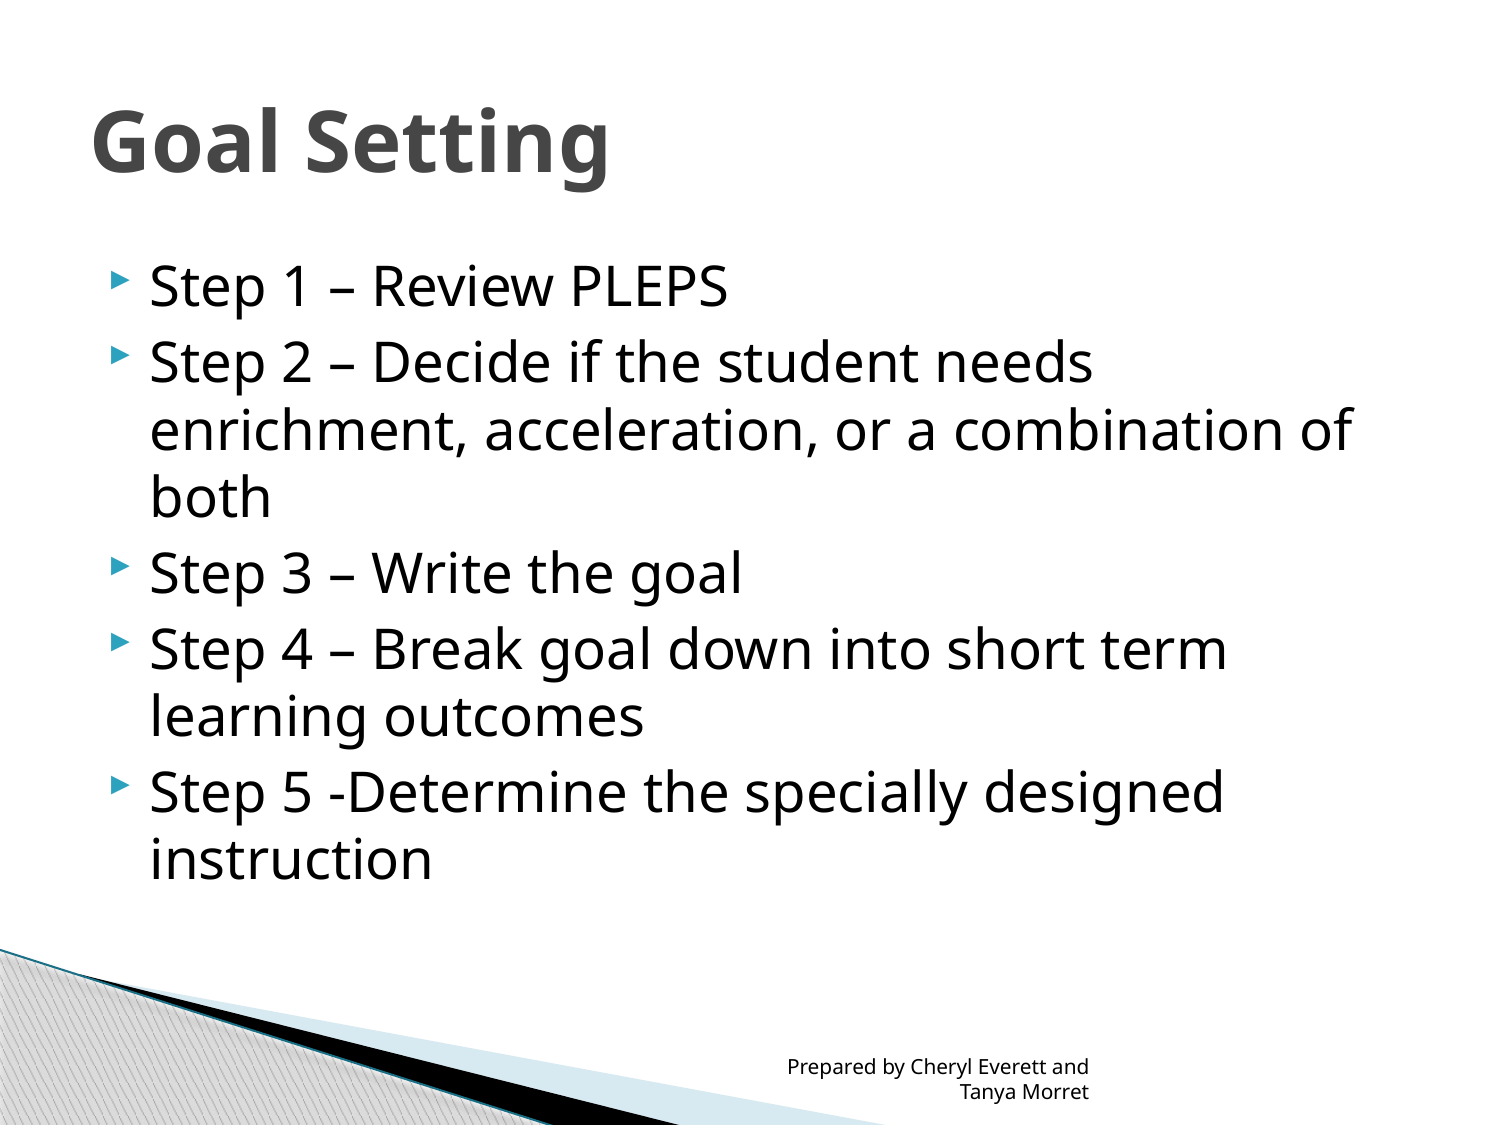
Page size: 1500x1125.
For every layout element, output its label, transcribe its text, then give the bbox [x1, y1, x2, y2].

title Goal Setting [75, 45, 1425, 233]
footer Prepared by Cheryl Everett and Tanya Morret [718, 1051, 1105, 1112]
list Step 1 – Review PLEPS Step 2 – Decide if the student needs enrichment, acceleration, or a combination of both Step 3 – Write the goal Step 4 – Break goal down into short term learning outcomes Step 5 -Determine the specially designed instruction [74, 242, 1426, 986]
